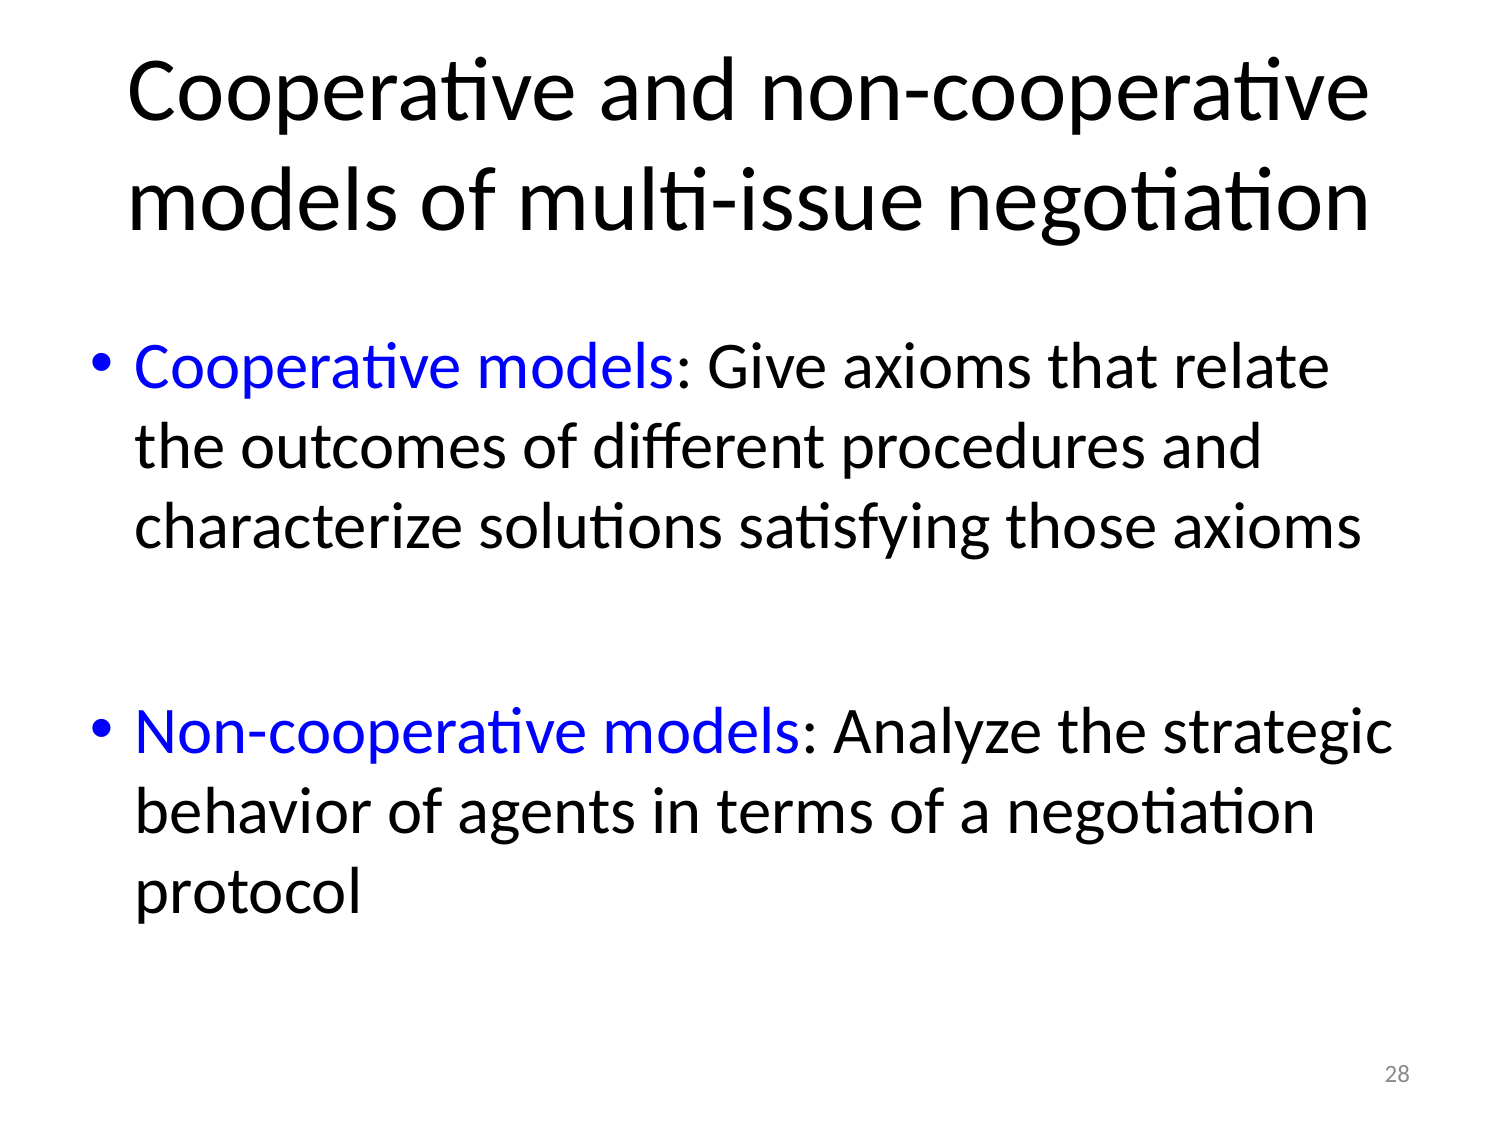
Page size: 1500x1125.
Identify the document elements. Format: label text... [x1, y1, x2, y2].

text_box Cooperative and non-cooperative models of multi-issue negotiation [75, 45, 1425, 233]
slide_number 28 [1074, 1042, 1425, 1103]
text_box Cooperative models: Give axioms that relate the outcomes of different procedures and characterize solutions satisfying those axioms Non-cooperative models: Analyze the strategic behavior of agents in terms of a negotiation protocol [75, 314, 1425, 1004]
